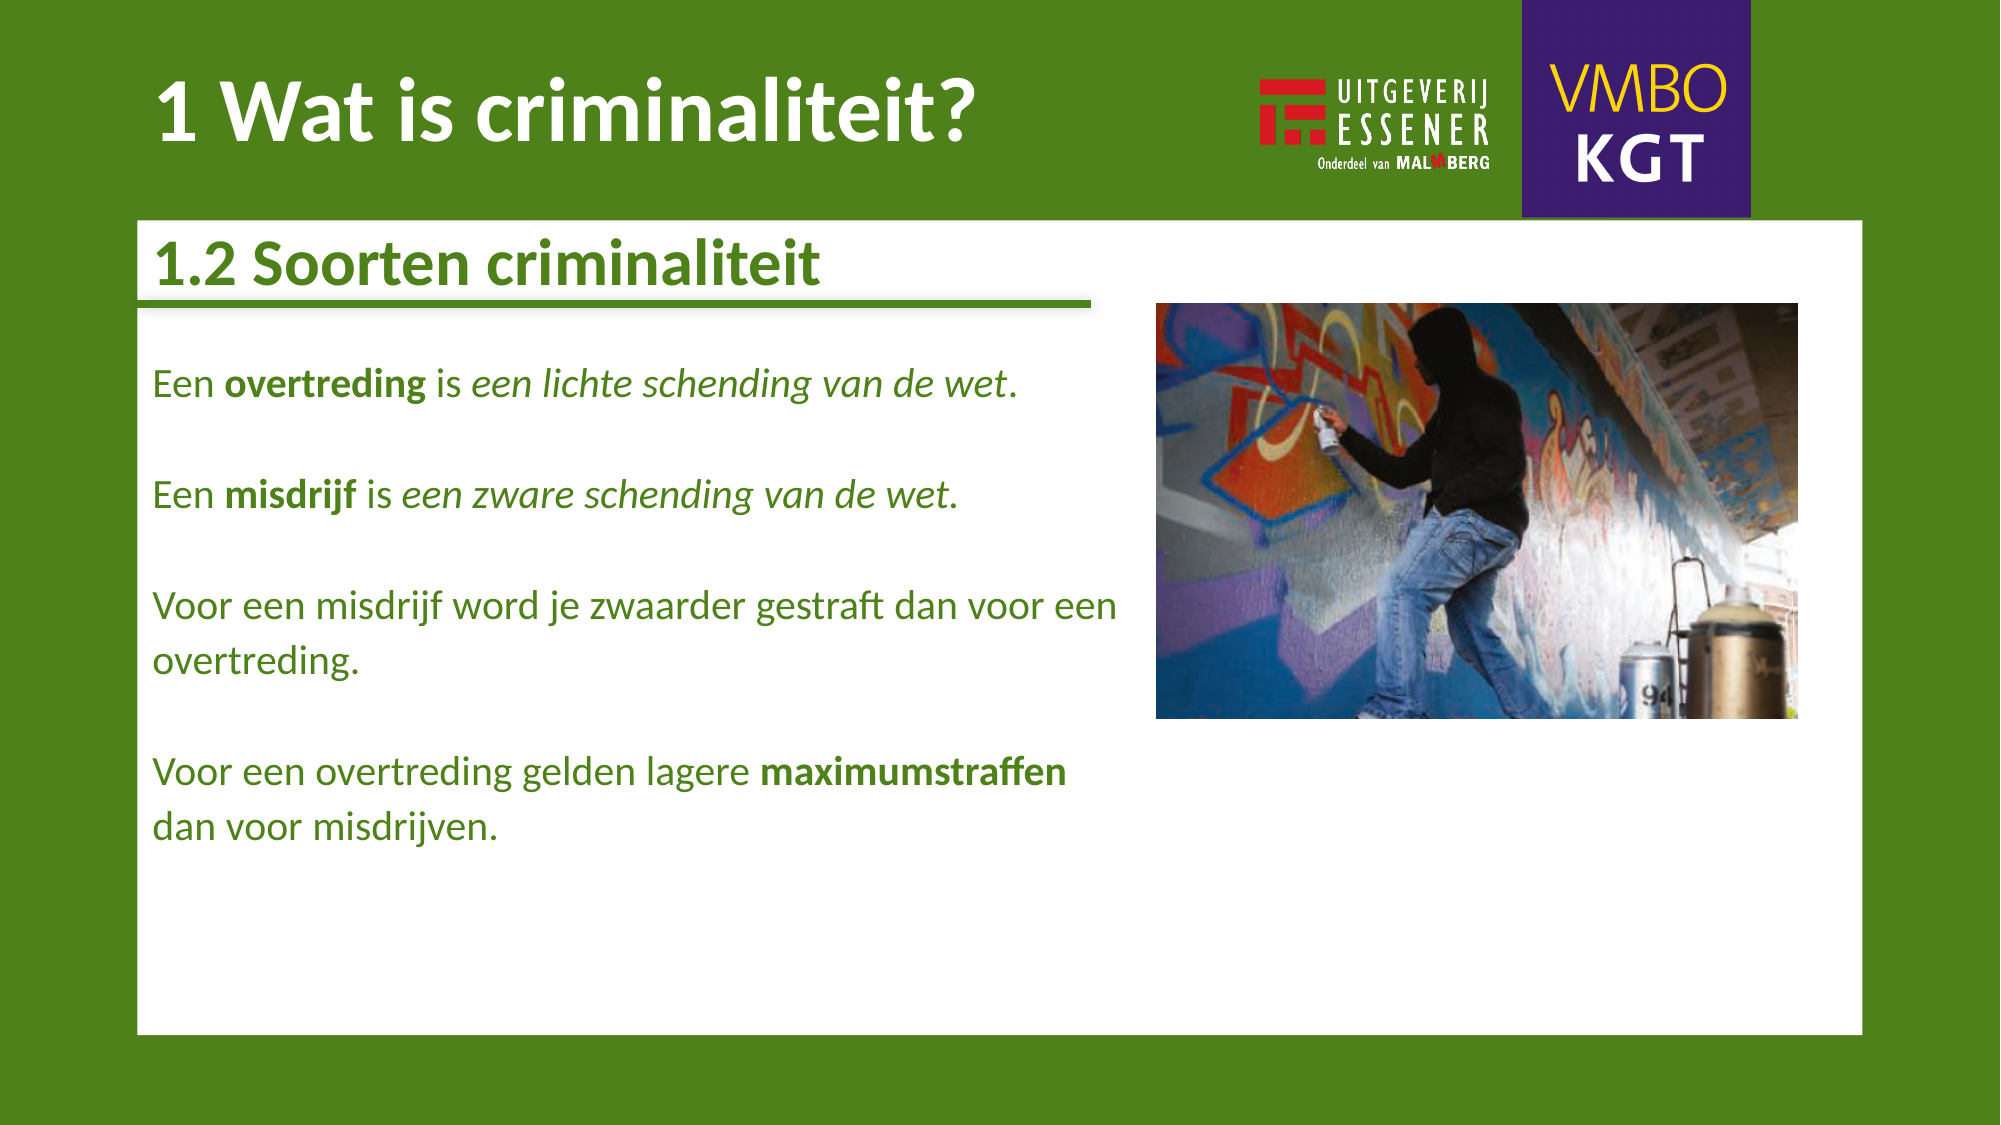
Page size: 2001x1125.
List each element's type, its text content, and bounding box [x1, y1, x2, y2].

title 1 Wat is criminaliteit? [137, 3, 1863, 220]
list 1.2 Soorten criminaliteit Een overtreding is een lichte schending van de wet. Een misdrijf is een zware schending van de wet. Voor een misdrijf word je zwaarder gestraft dan voor een overtreding. Voor een overtreding gelden lagere maximumstraffen dan voor misdrijven. [137, 220, 1863, 1036]
picture [1155, 303, 1798, 719]
